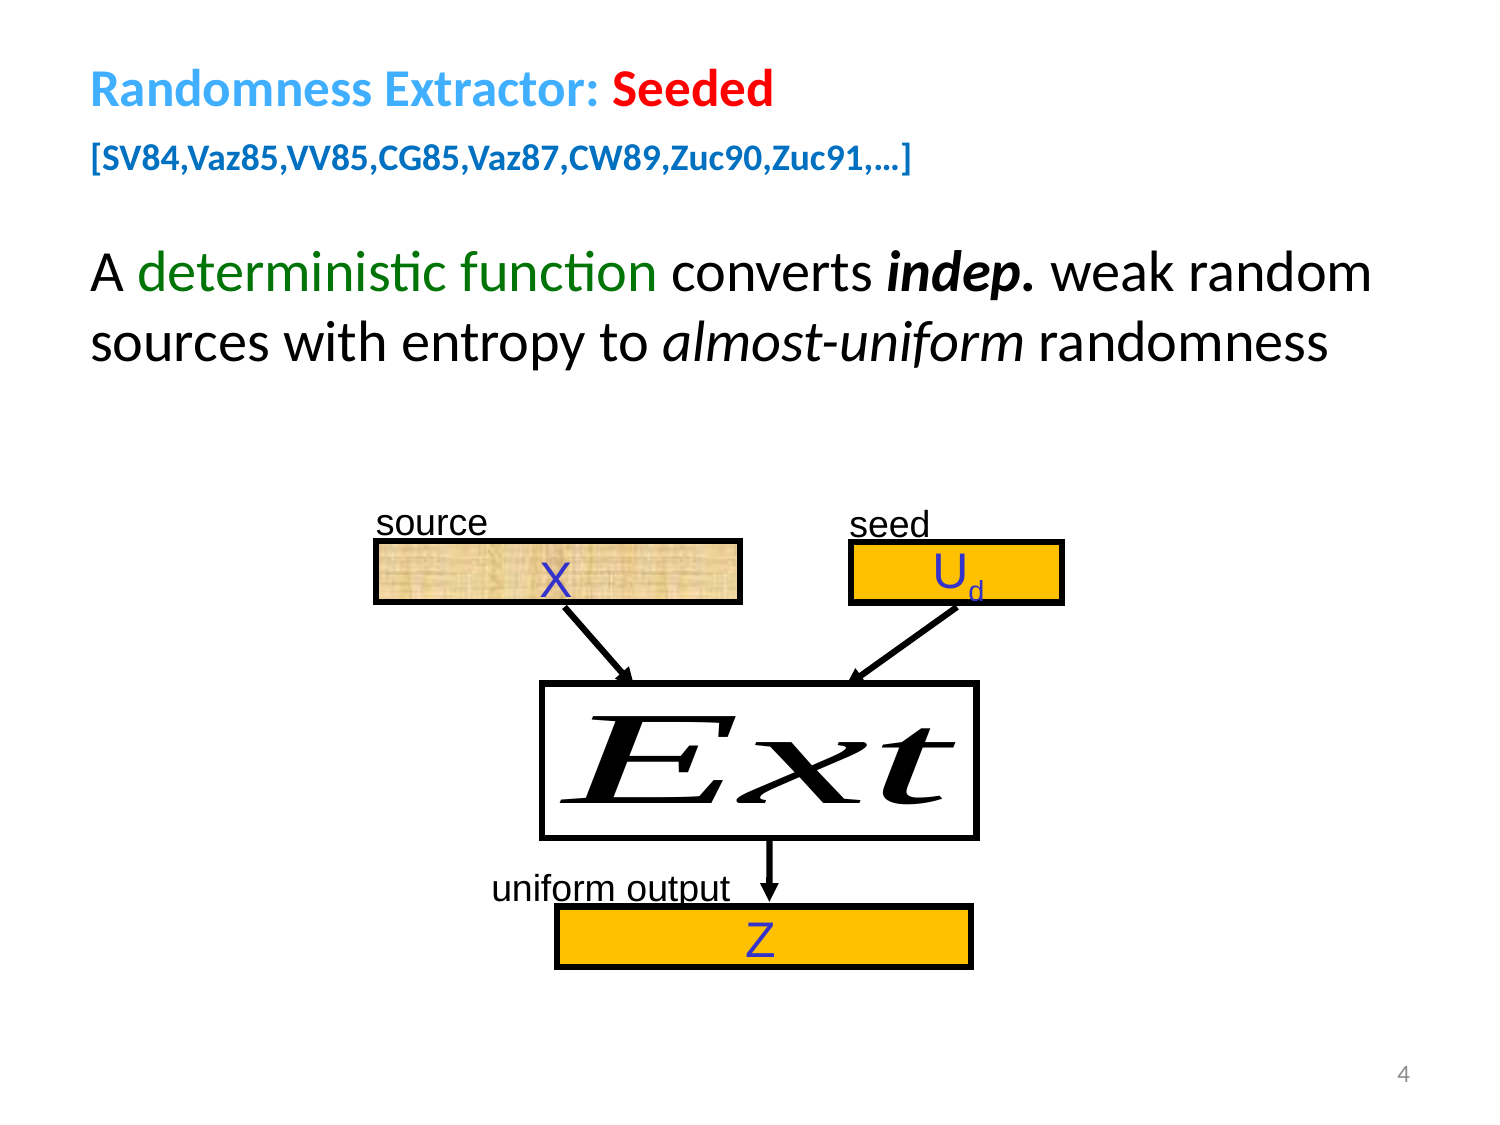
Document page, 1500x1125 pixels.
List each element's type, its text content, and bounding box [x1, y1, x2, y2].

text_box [359, 443, 1063, 976]
title Randomness Extractor: Seeded [SV84,Vaz85,VV85,CG85,Vaz87,CW89,Zuc90,Zuc91,…] [75, 45, 1425, 189]
slide_number 4 [1074, 1042, 1425, 1103]
list A deterministic function converts indep. weak random sources with entropy to almost-uniform randomness [75, 225, 1425, 392]
